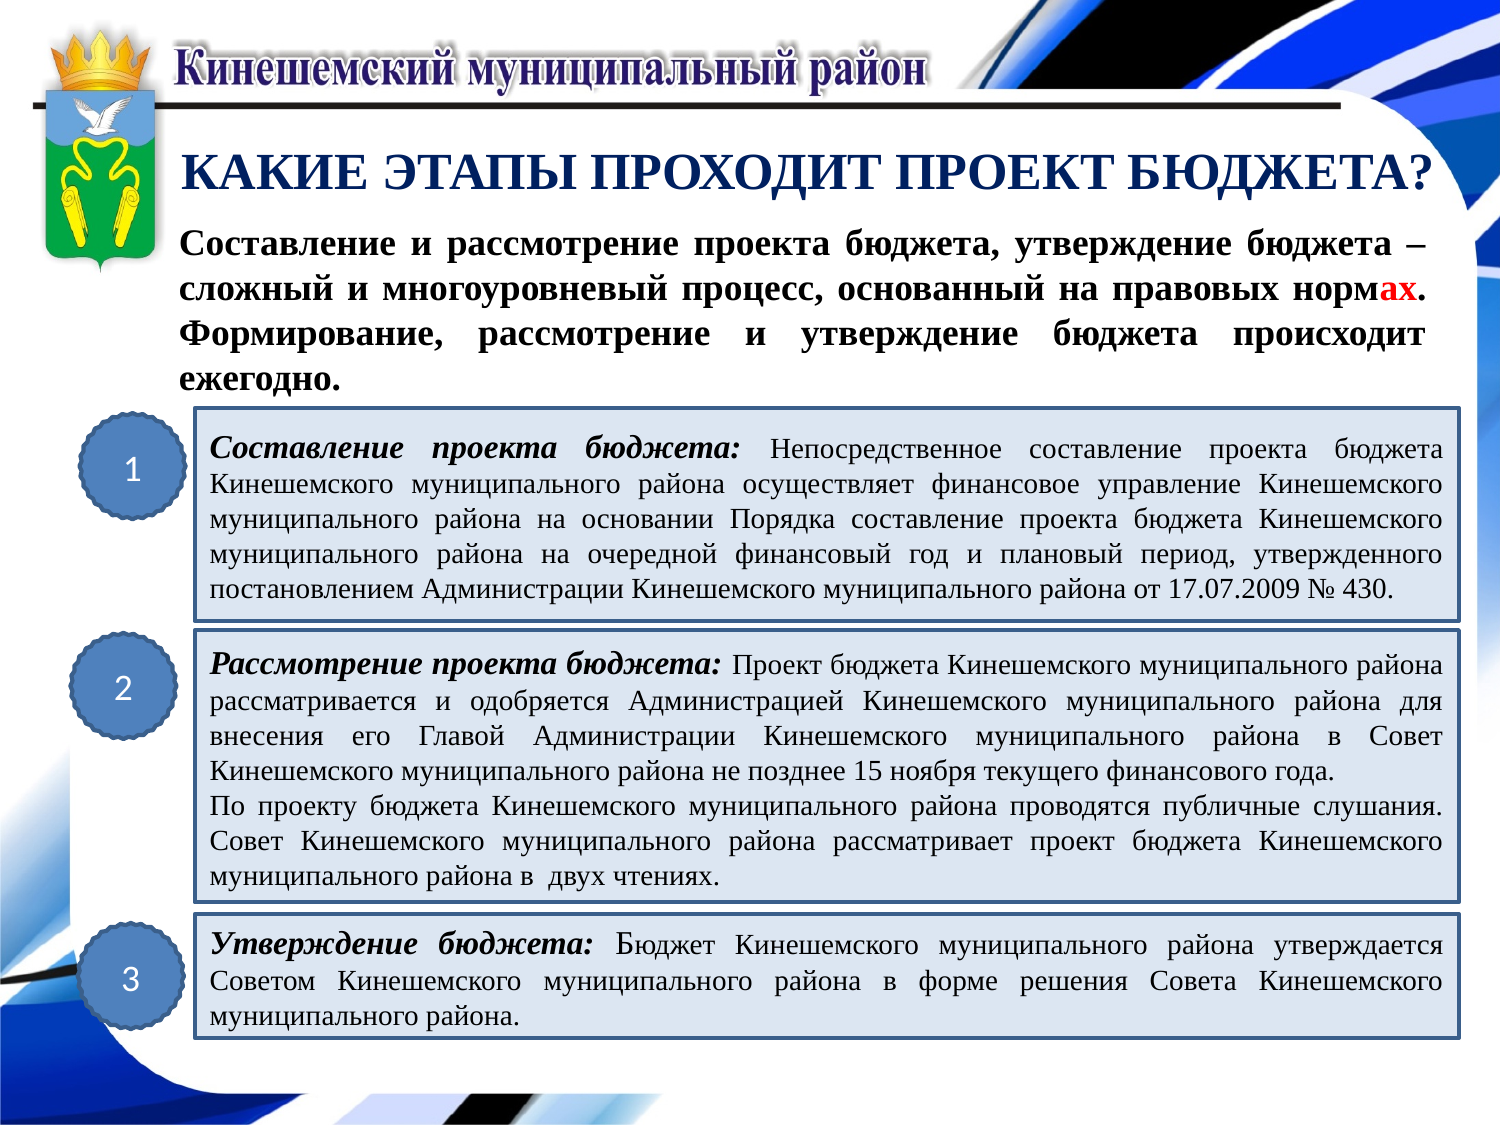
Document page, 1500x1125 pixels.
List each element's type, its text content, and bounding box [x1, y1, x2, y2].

text_box 3 [75, 920, 186, 1032]
text_box Утверждение бюджета: Бюджет Кинешемского муниципального района утверждается Советом Кинешемского муниципального района в форме решения Совета Кинешемского муниципального района. [193, 912, 1461, 1040]
title КАКИЕ ЭТАПЫ ПРОХОДИТ ПРОЕКТ БЮДЖЕТА? [115, 128, 1500, 210]
text_box 2 [68, 630, 179, 741]
text_box Составление и рассмотрение проекта бюджета, утверждение бюджета – сложный и многоуровневый процесс, основанный на правовых нормах. Формирование, рассмотрение и утверждение бюджета происходит ежегодно. [163, 210, 1442, 406]
text_box 1 [77, 411, 188, 522]
text_box Рассмотрение проекта бюджета: Проект бюджета Кинешемского муниципального района рассматривается и одобряется Администрацией Кинешемского муниципального района для внесения его Главой Администрации Кинешемского муниципального района в Совет Кинешемского муниципального района не позднее 15 ноября текущего финансового года. По проекту бюджета Кинешемского муниципального района проводятся публичные слушания. Совет Кинешемского муниципального района рассматривает проект бюджета Кинешемского муниципального района в двух чтениях. [193, 628, 1461, 904]
picture [0, 0, 1500, 1125]
text_box Составление проекта бюджета: Непосредственное составление проекта бюджета Кинешемского муниципального района осуществляет финансовое управление Кинешемского муниципального района на основании Порядка составление проекта бюджета Кинешемского муниципального района на очередной финансовый год и плановый период, утвержденного постановлением Администрации Кинешемского муниципального района от 17.07.2009 № 430. [193, 406, 1461, 623]
